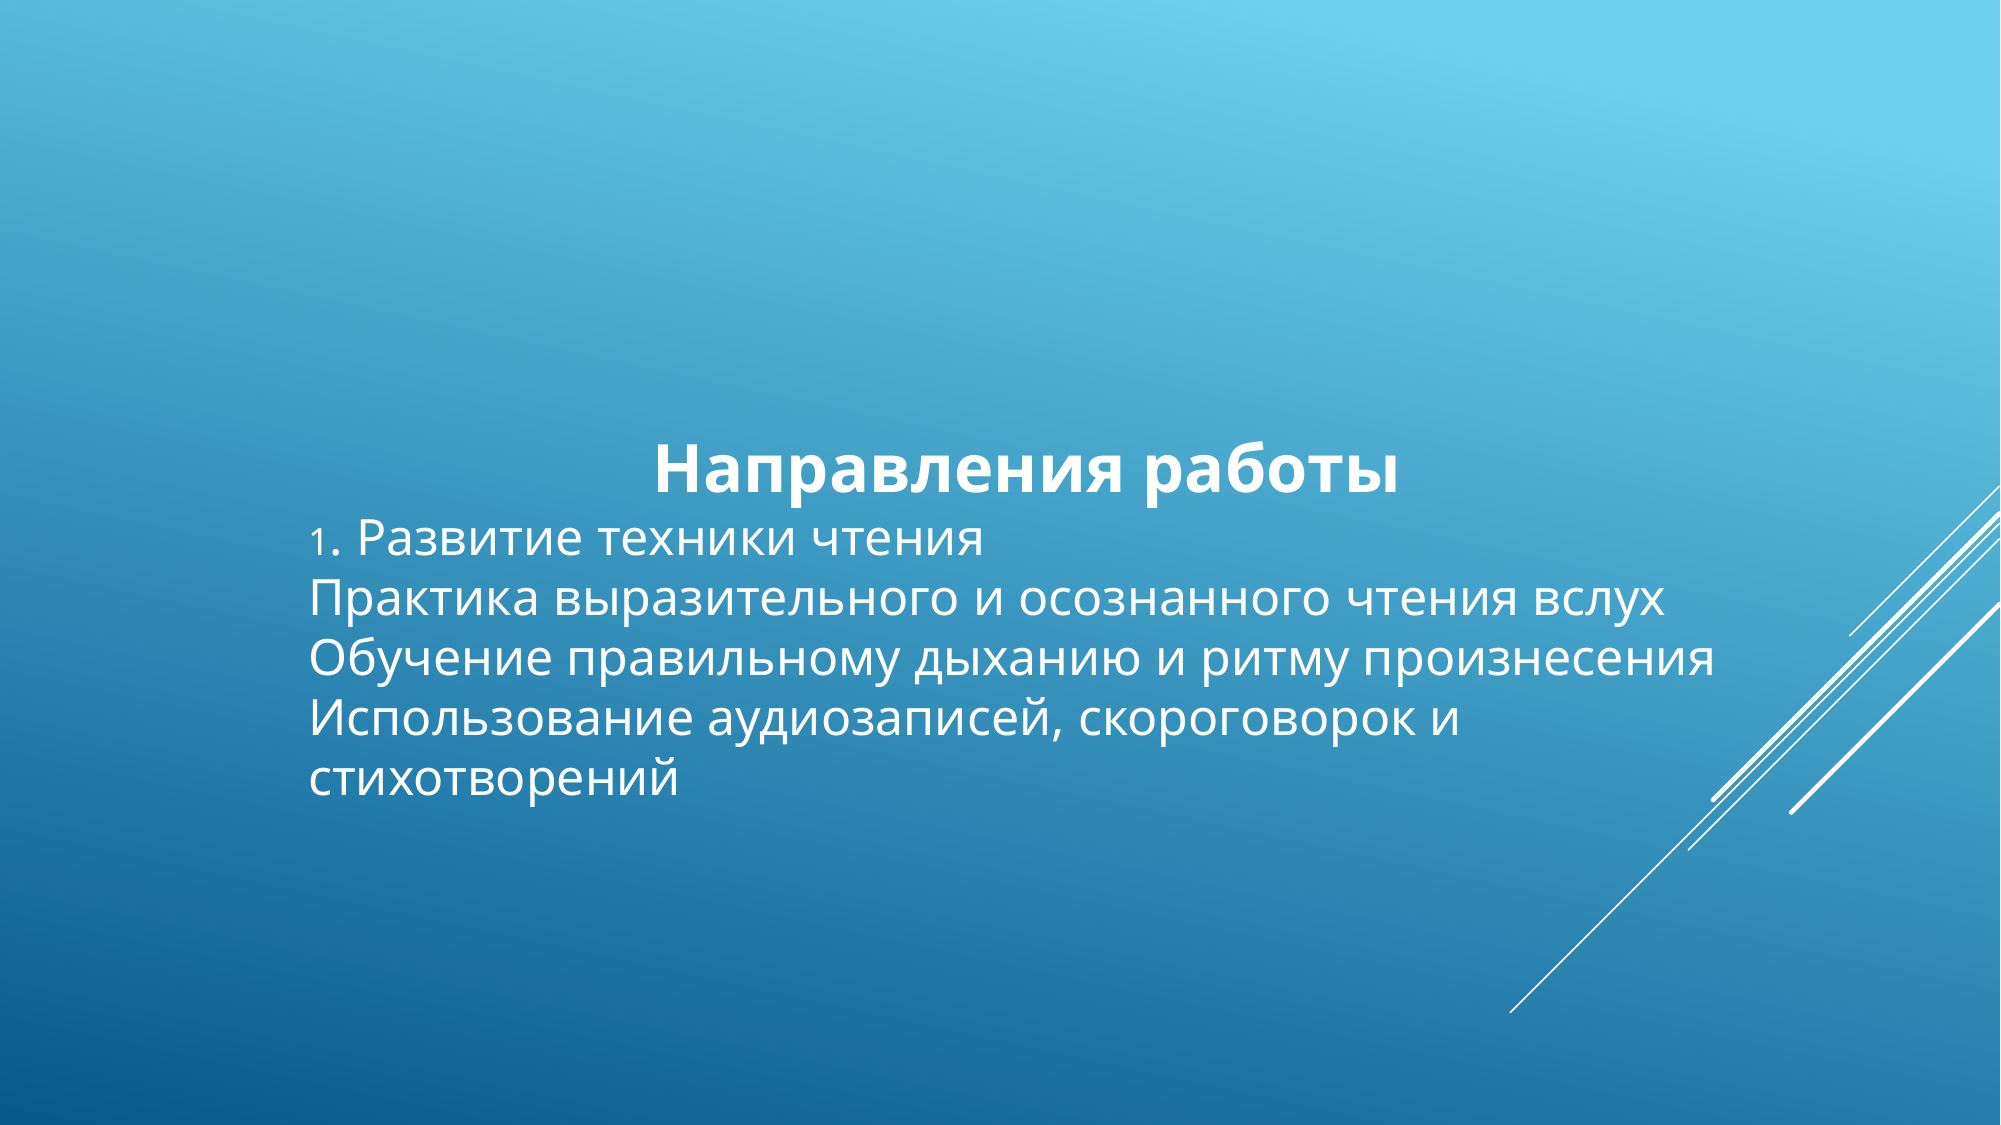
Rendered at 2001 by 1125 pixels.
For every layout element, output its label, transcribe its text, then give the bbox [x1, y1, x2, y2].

text_box Направления работы 1. Развитие техники чтения Практика выразительного и осознанного чтения вслух Обучение правильному дыханию и ритму произнесения Использование аудиозаписей, скороговорок и стихотворений [293, 418, 1761, 814]
